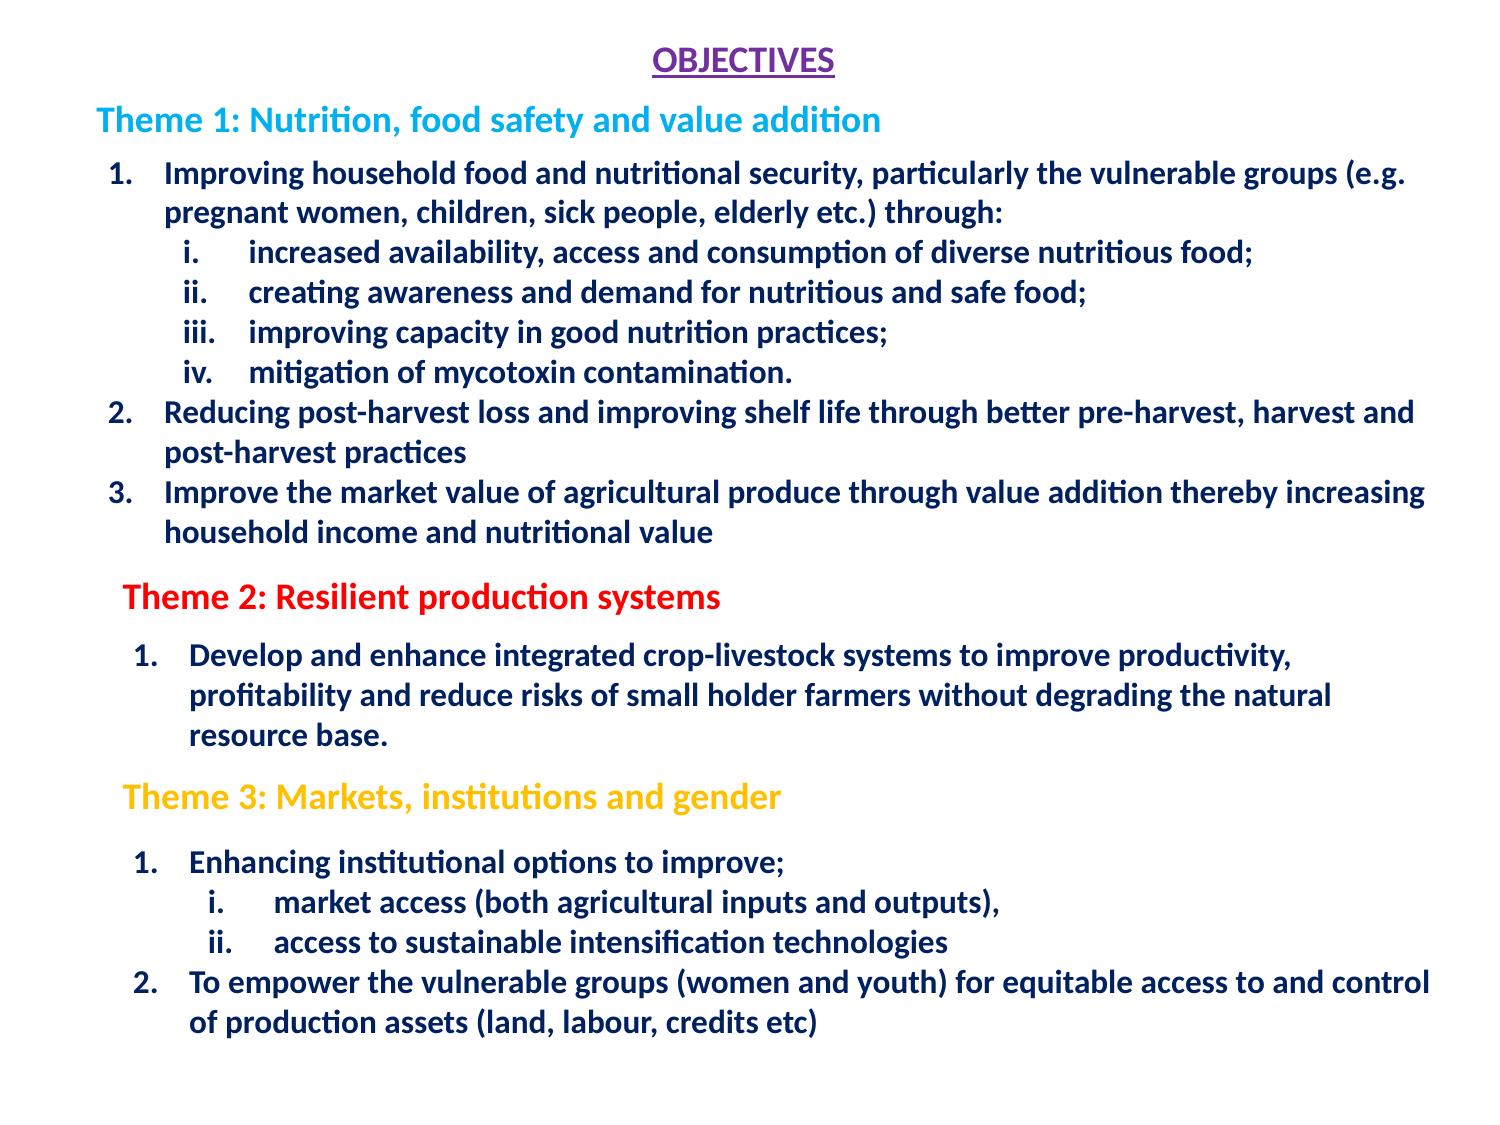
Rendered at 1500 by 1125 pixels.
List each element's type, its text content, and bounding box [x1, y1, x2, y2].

text_box OBJECTIVES [637, 27, 863, 88]
text_box Theme 2: Resilient production systems [107, 564, 858, 625]
text_box Enhancing institutional options to improve; market access (both agricultural inputs and outputs), access to sustainable intensification technologies To empower the vulnerable groups (women and youth) for equitable access to and control of production assets (land, labour, credits etc) [118, 832, 1475, 1048]
text_box Develop and enhance integrated crop-livestock systems to improve productivity, profitability and reduce risks of small holder farmers without degrading the natural resource base. [118, 626, 1475, 761]
text_box Theme 3: Markets, institutions and gender [107, 764, 858, 825]
text_box Theme 1: Nutrition, food safety and value addition [81, 87, 1400, 148]
text_box Improving household food and nutritional security, particularly the vulnerable groups (e.g. pregnant women, children, sick people, elderly etc.) through: increased availability, access and consumption of diverse nutritious food; creating awareness and demand for nutritious and safe food; improving capacity in good nutrition practices; mitigation of mycotoxin contamination. Reducing post-harvest loss and improving shelf life through better pre-harvest, harvest and post-harvest practices Improve the market value of agricultural produce through value addition thereby increasing household income and nutritional value [93, 143, 1450, 558]
